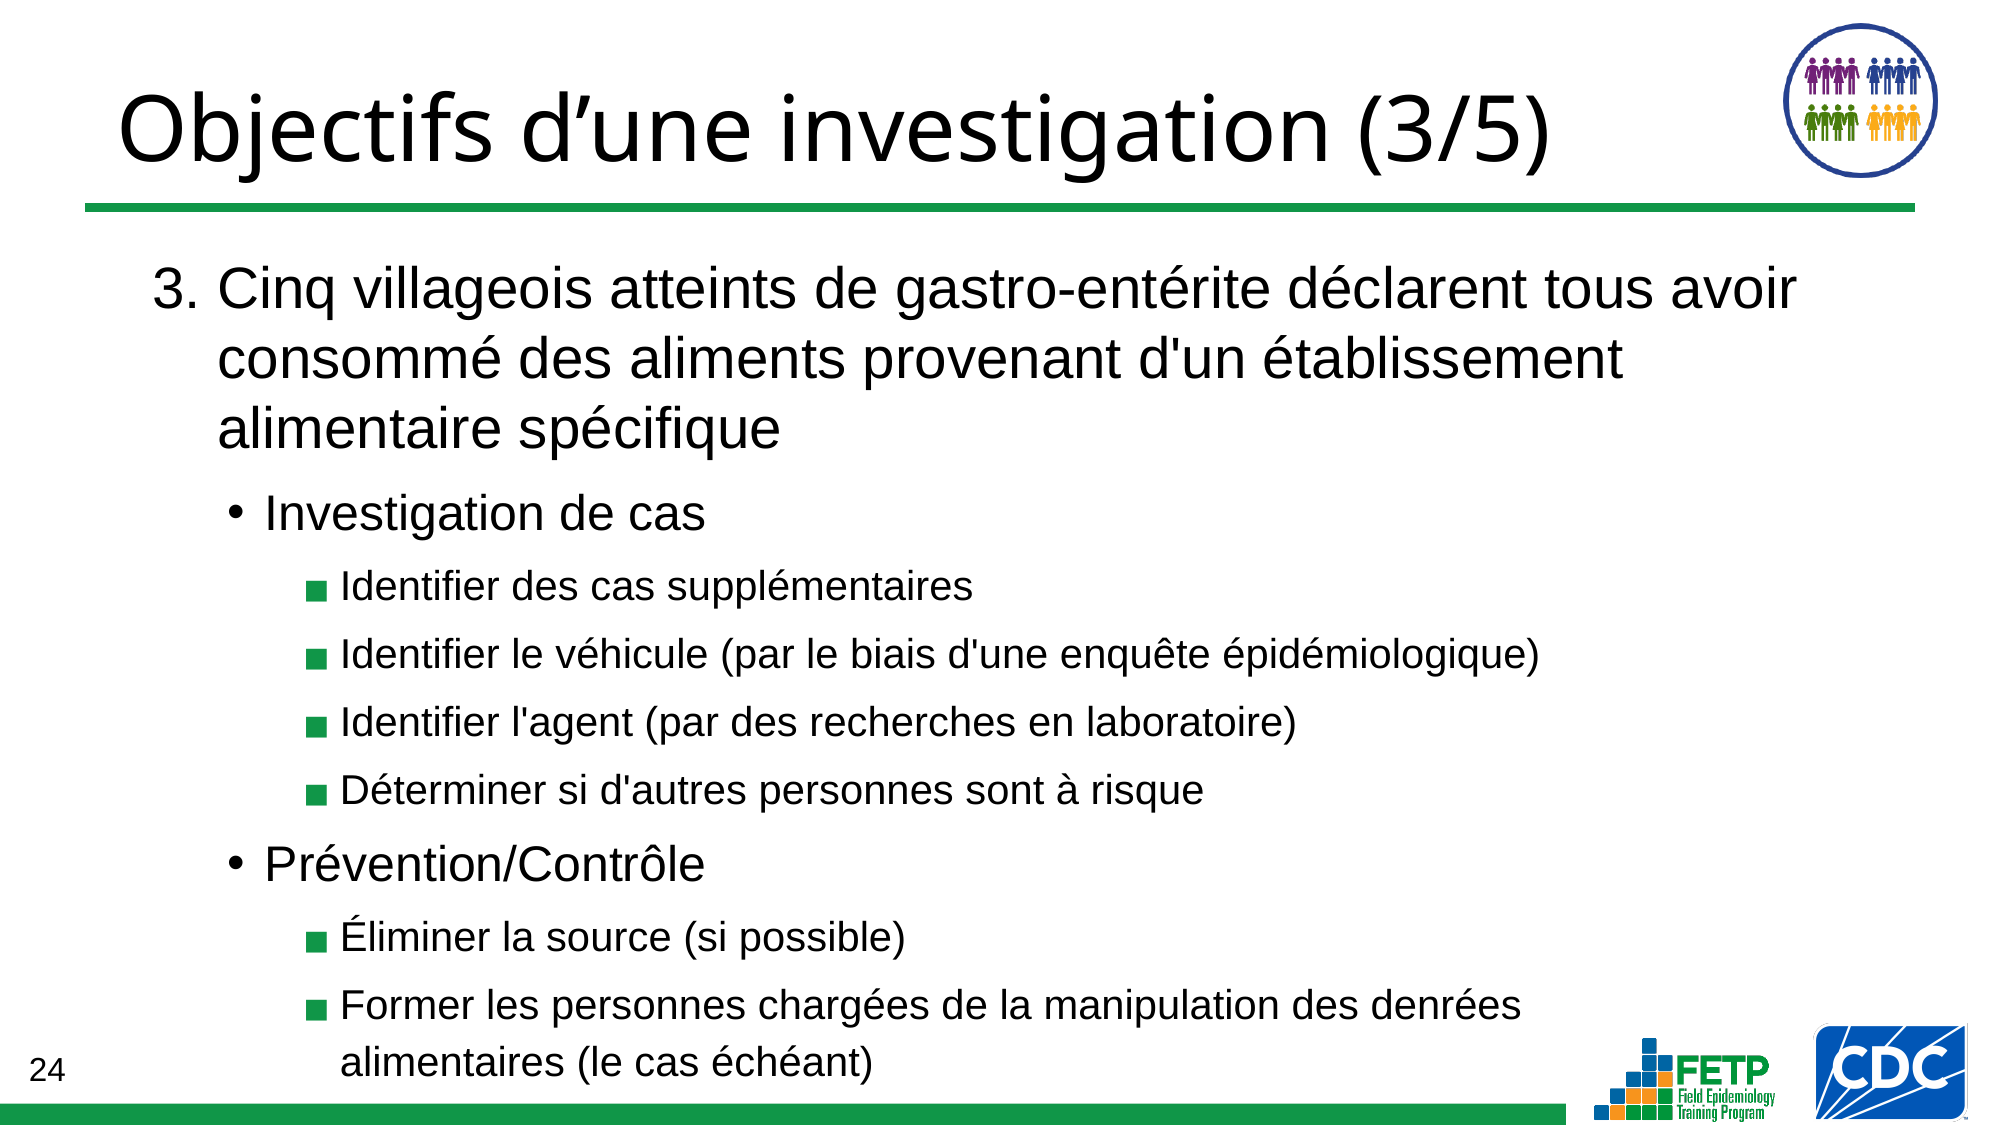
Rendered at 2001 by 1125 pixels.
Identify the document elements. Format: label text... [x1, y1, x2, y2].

picture [1813, 1023, 1968, 1122]
picture [1594, 1038, 1775, 1122]
list 3. Cinq villageois atteints de gastro-entérite déclarent tous avoir consommé des aliments provenant d'un établissement alimentaire spécifique Investigation de cas Identifier des cas supplémentaires Identifier le véhicule (par le biais d'une enquête épidémiologique) Identifier l'agent (par des recherches en laboratoire) Déterminer si d'autres personnes sont à risque Prévention/Contrôle Éliminer la source (si possible) Former les personnes chargées de la manipulation des denrées alimentaires (le cas échéant) [137, 242, 1863, 1004]
text_box Objectifs d’une investigation (3/5) [100, 75, 1820, 207]
picture [1783, 23, 1938, 178]
